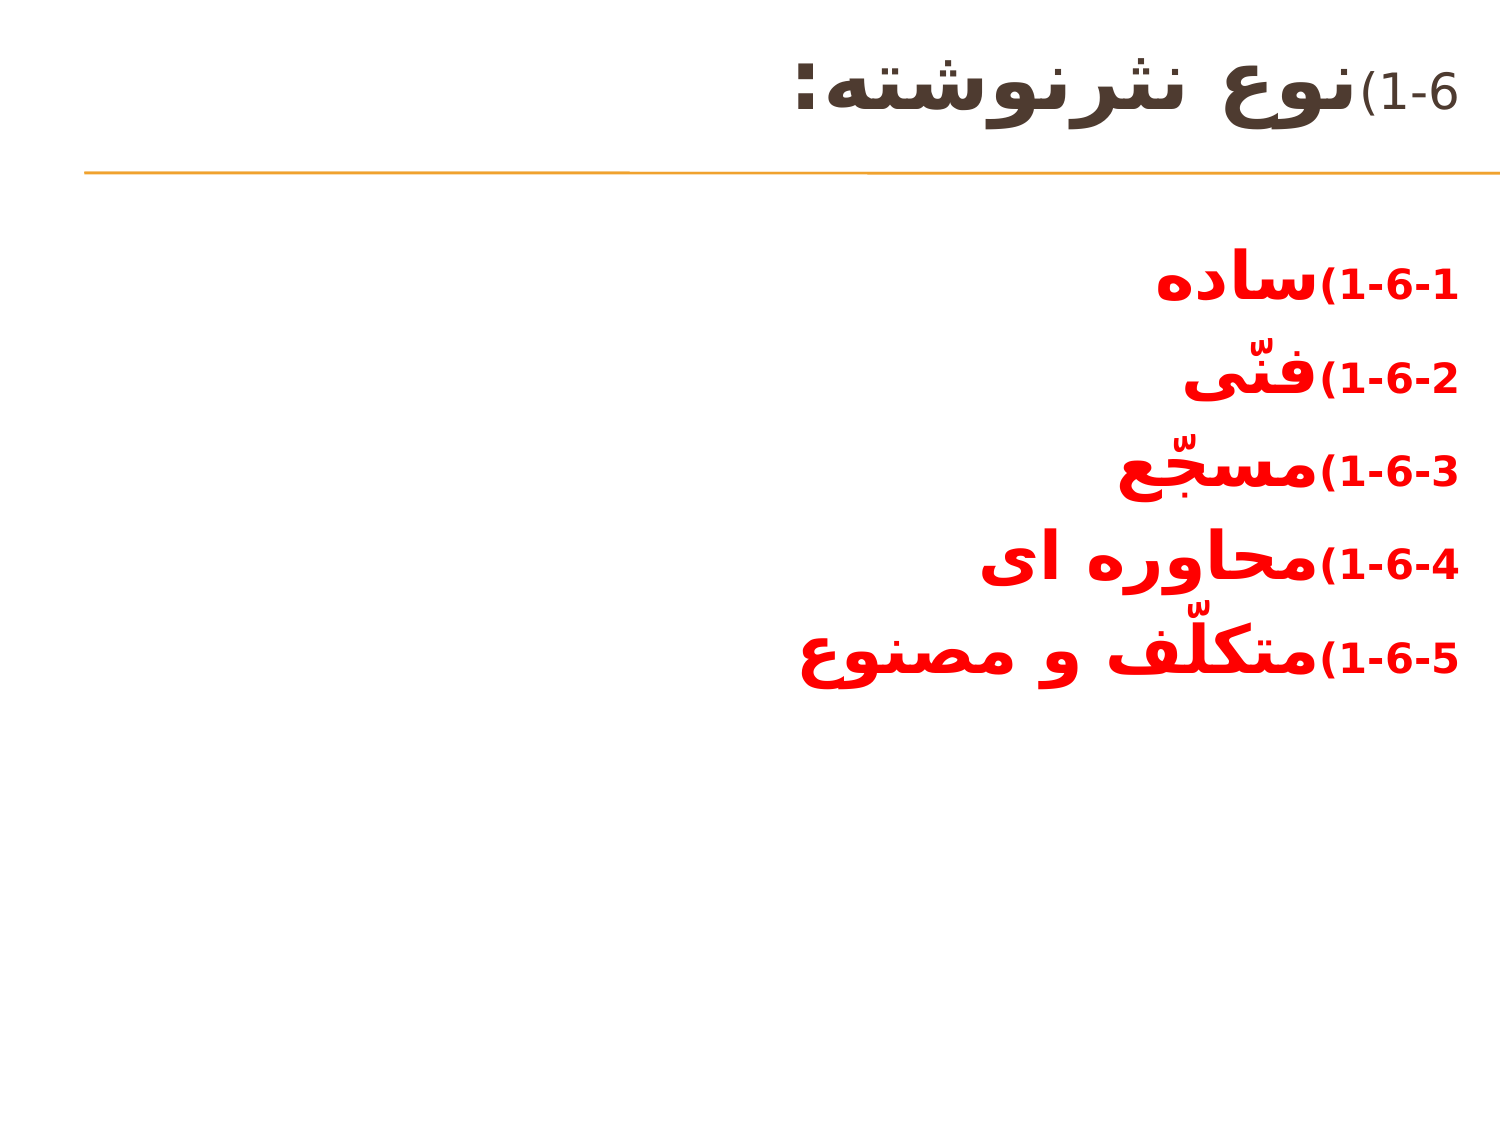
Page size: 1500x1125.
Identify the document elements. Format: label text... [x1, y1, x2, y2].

list 1-6)نوع نثرنوشته: 1-6-1)ساده 1-6-2)فنّی 1-6-3)مسجّع 1-6-4)محاوره ای 1-6-5)متکلّف و مصنوع [50, 19, 1475, 998]
